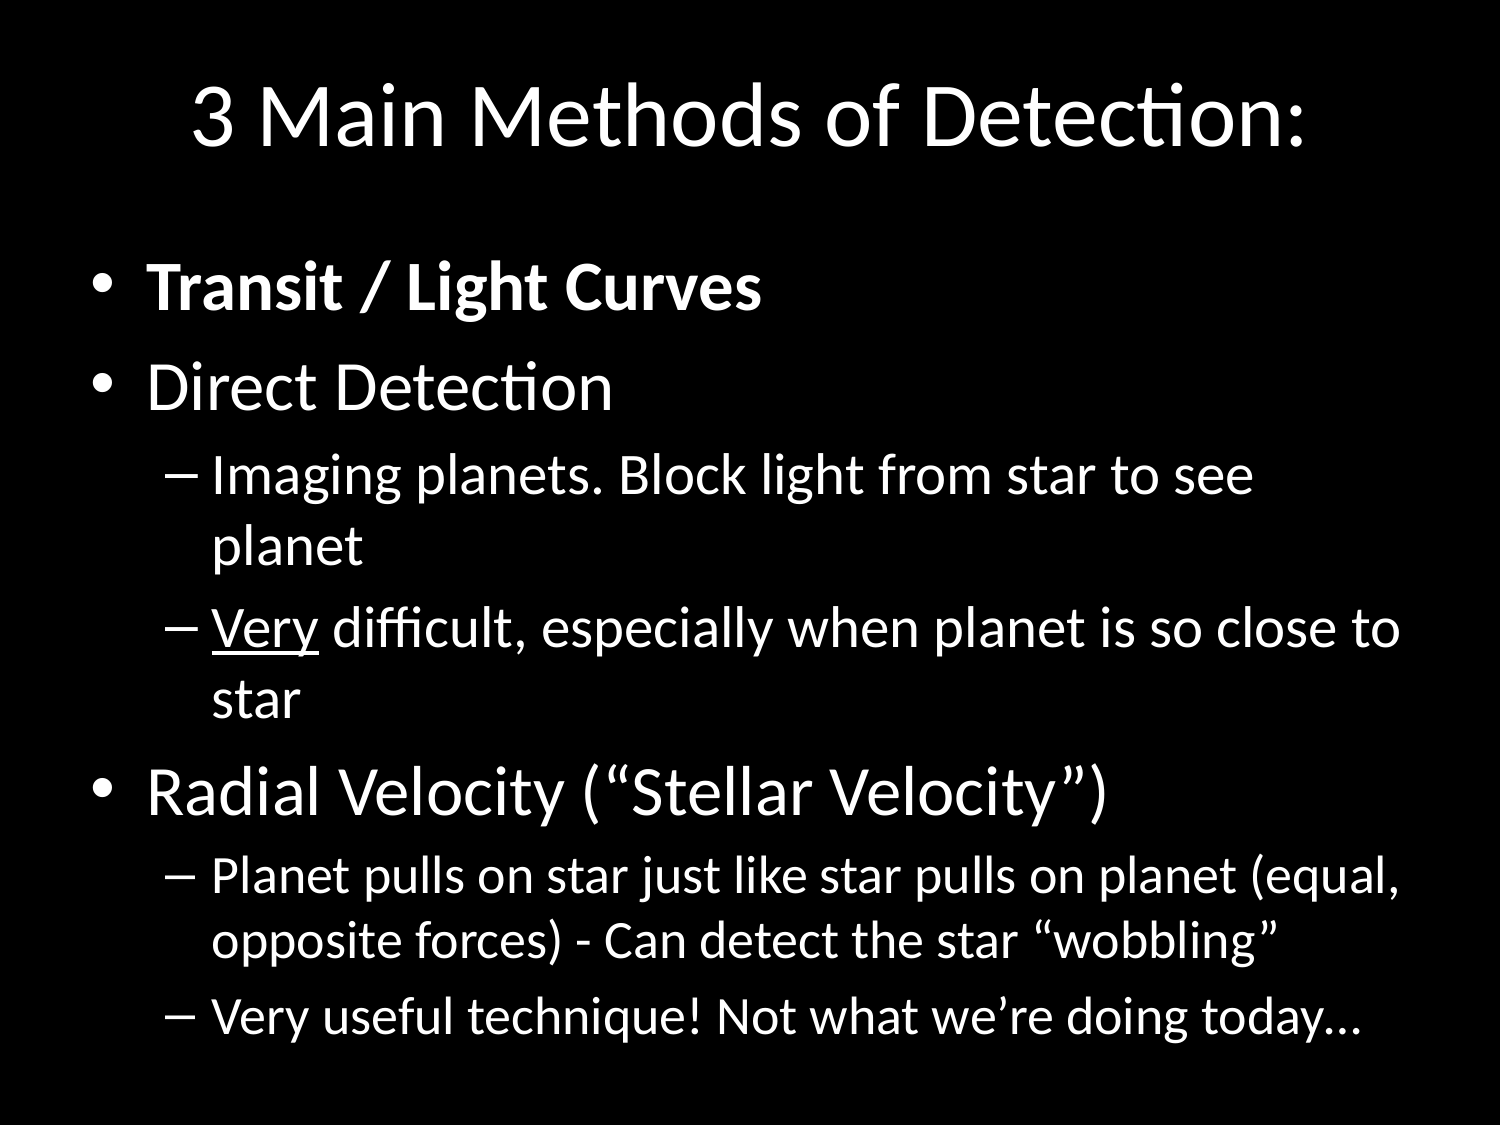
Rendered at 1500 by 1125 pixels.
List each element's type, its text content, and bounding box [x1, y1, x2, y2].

title 3 Main Methods of Detection: [75, 16, 1425, 204]
list Transit / Light Curves Direct Detection Imaging planets. Block light from star to see planet Very difficult, especially when planet is so close to star Radial Velocity (“Stellar Velocity”) Planet pulls on star just like star pulls on planet (equal, opposite forces) - Can detect the star “wobbling” Very useful technique! Not what we’re doing today… [75, 232, 1425, 1088]
